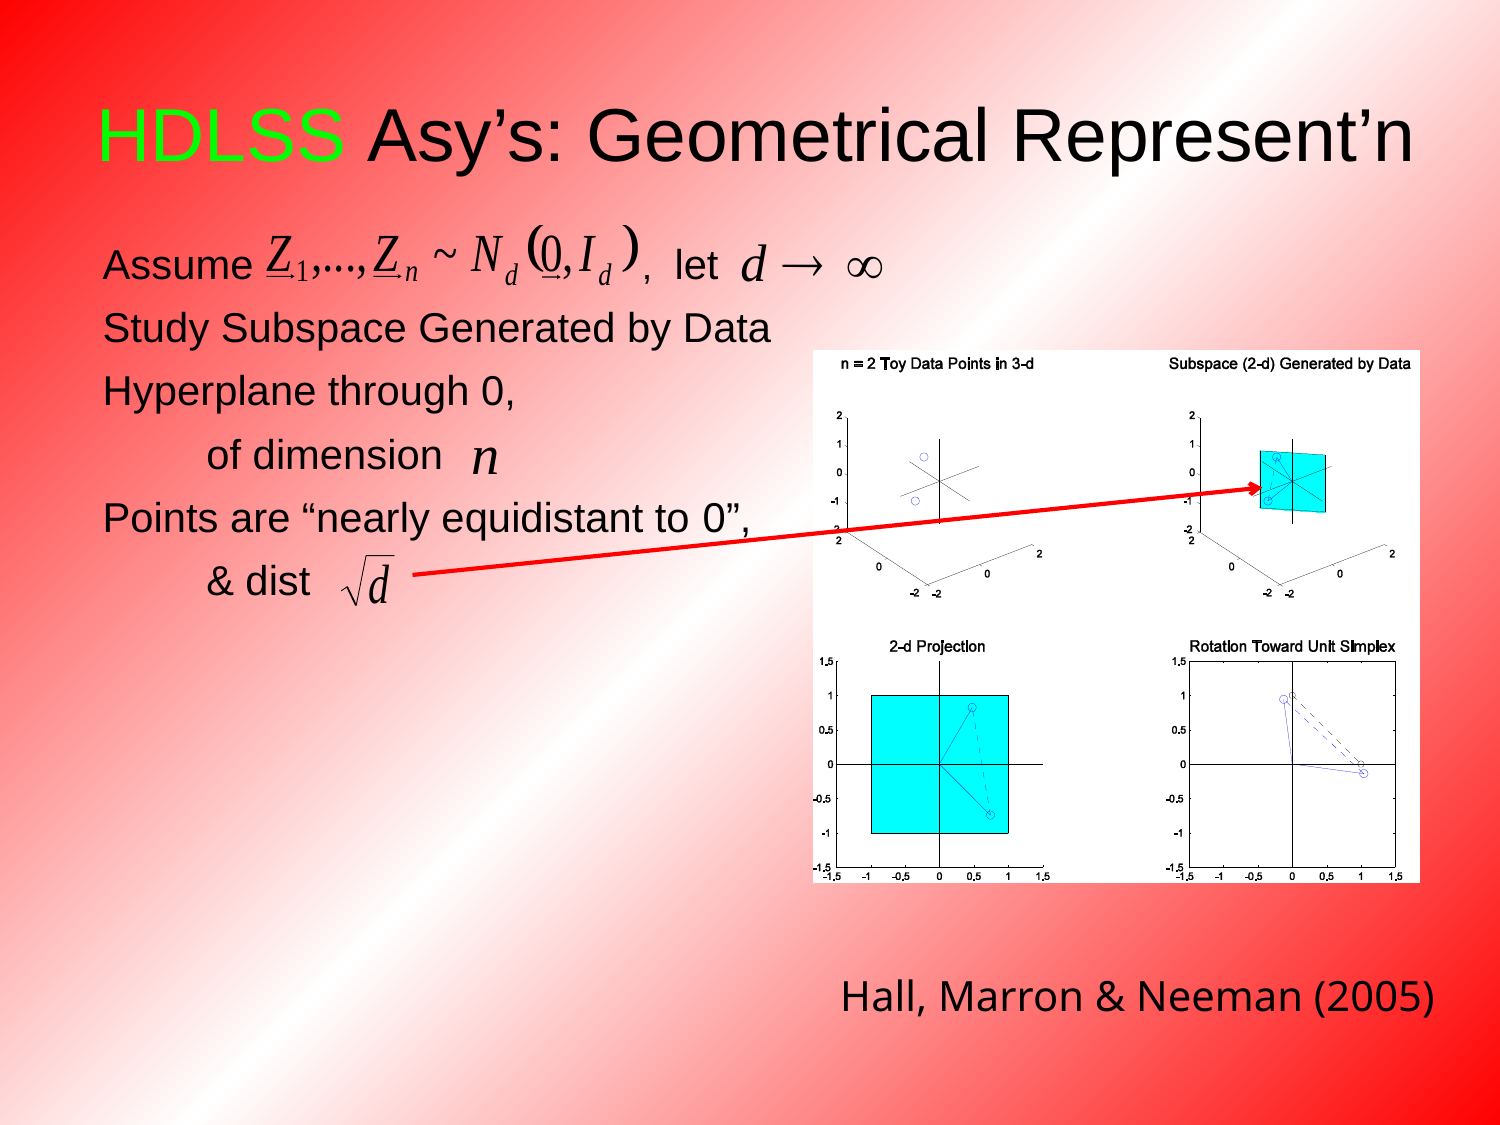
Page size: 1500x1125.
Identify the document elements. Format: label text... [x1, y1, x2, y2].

text_box Hall, Marron & Neeman (2005) [825, 962, 1463, 1028]
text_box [412, 487, 1263, 576]
title HDLSS Asy’s: Geometrical Represent’n [62, 37, 1450, 225]
picture [849, 312, 1383, 920]
list Assume , let Study Subspace Generated by Data Hyperplane through 0, of dimension Points are “nearly equidistant to 0”, & dist [87, 224, 800, 1063]
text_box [262, 224, 638, 293]
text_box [337, 549, 399, 613]
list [462, 437, 510, 485]
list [737, 239, 888, 288]
